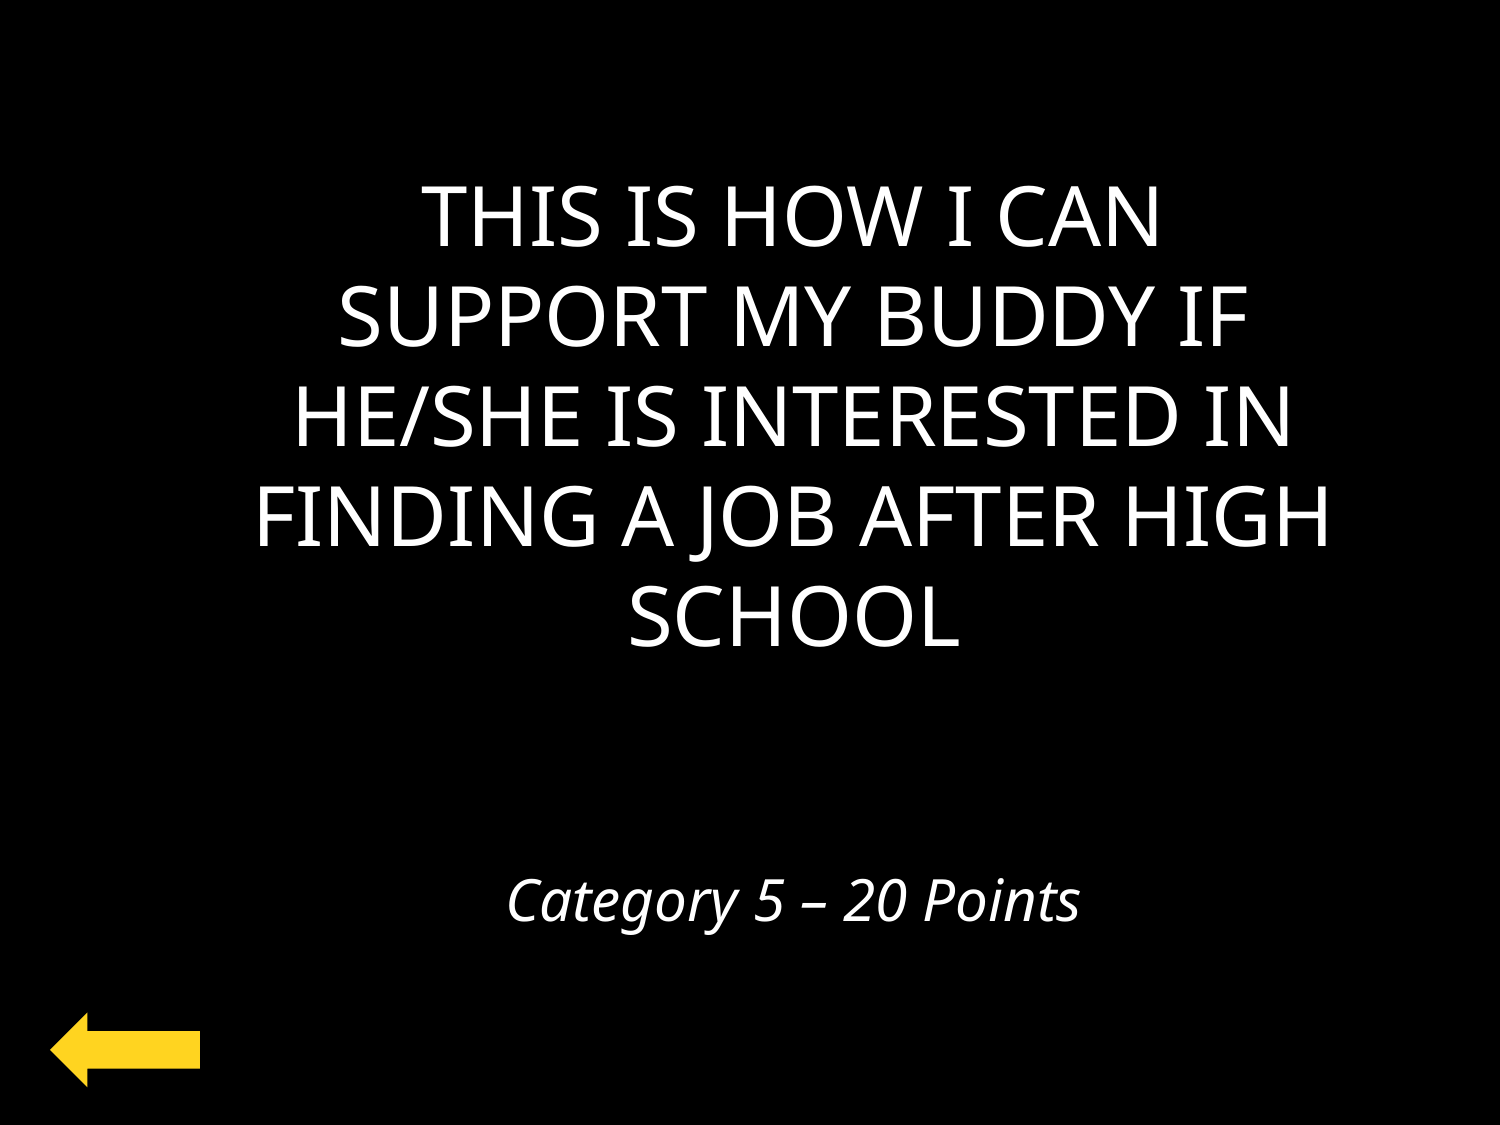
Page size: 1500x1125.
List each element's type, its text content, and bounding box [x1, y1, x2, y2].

text_box [49, 1012, 200, 1088]
text_box THIS IS HOW I CAN SUPPORT MY BUDDY IF HE/SHE IS INTERESTED IN FINDING A JOB AFTER HIGH SCHOOL Category 5 – 20 Points [237, 55, 1350, 940]
